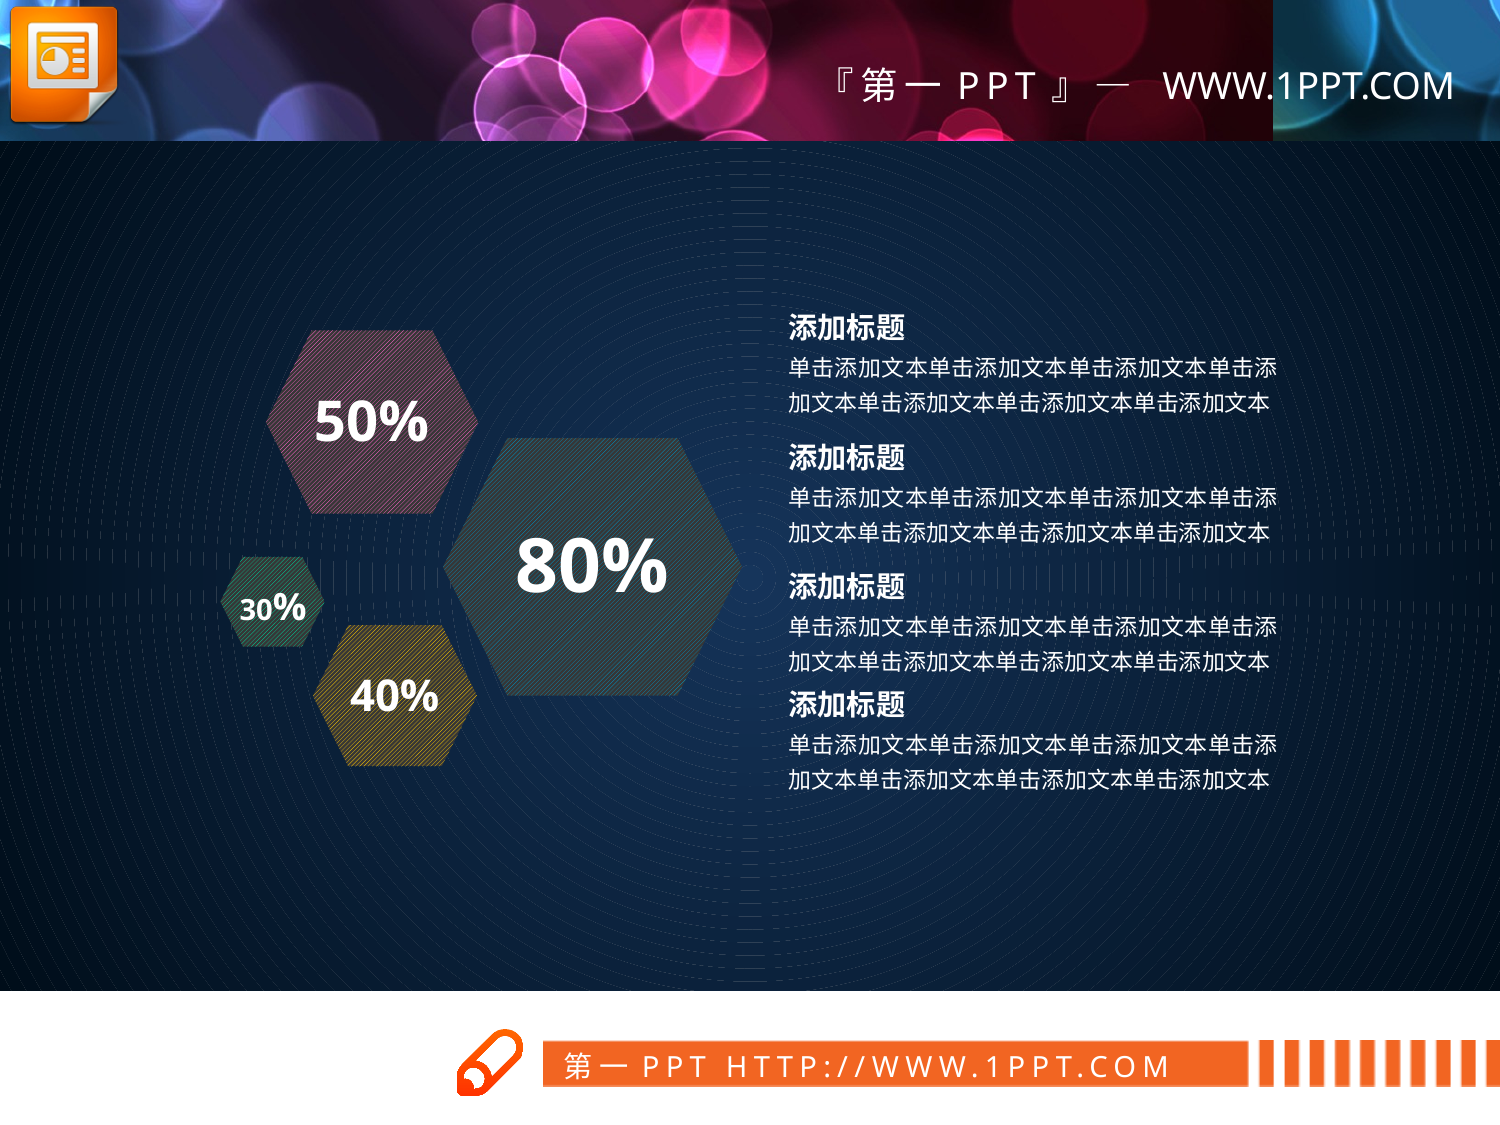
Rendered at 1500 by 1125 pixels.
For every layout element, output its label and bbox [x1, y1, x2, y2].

text_box [265, 330, 479, 514]
text_box [773, 435, 1294, 552]
picture [0, 0, 1500, 141]
text_box [773, 564, 1294, 681]
picture [543, 1040, 1500, 1087]
text_box [312, 624, 478, 767]
text_box [773, 305, 1294, 422]
text_box [218, 556, 329, 647]
text_box [442, 437, 743, 696]
text_box [773, 686, 1294, 799]
